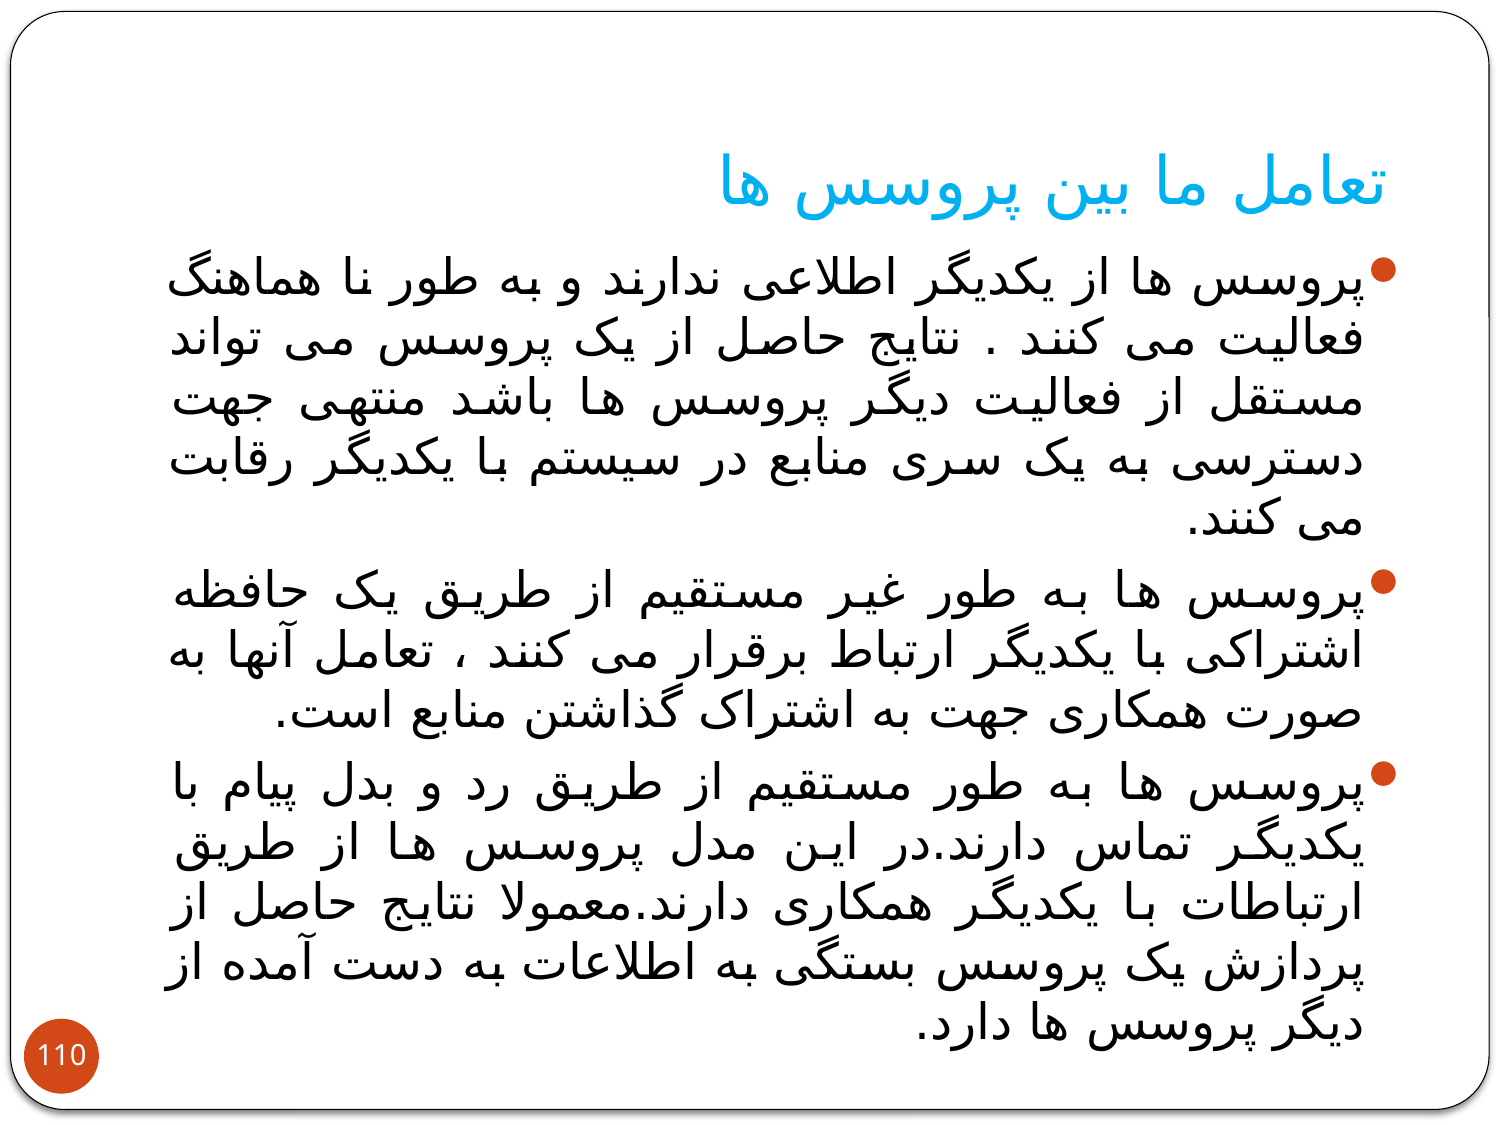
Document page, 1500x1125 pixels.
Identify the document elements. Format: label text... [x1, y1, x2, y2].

title تعامل ما بین پروسس ها [150, 45, 1425, 233]
slide_number 110 [23, 1018, 99, 1094]
list پروسس ها از یکدیگر اطلاعی ندارند و به طور نا هماهنگ فعالیت می کنند . نتایج حاصل از یک پروسس می تواند مستقل از فعالیت دیگر پروسس ها باشد منتهی جهت دسترسی به یک سری منابع در سیستم با یکدیگر رقابت می کنند. پروسس ها به طور غیر مستقیم از طریق یک حافظه اشتراکی با یکدیگر ارتباط برقرار می کنند ، تعامل آنها به صورت همکاری جهت به اشتراک گذاشتن منابع است. پروسس ها به طور مستقیم از طریق رد و بدل پیام با یکدیگر تماس دارند.در این مدل پروسس ها از طریق ارتباطات با یکدیگر همکاری دارند.معمولا نتایج حاصل از پردازش یک پروسس بستگی به اطلاعات به دست آمده از دیگر پروسس ها دارد. [150, 237, 1425, 988]
